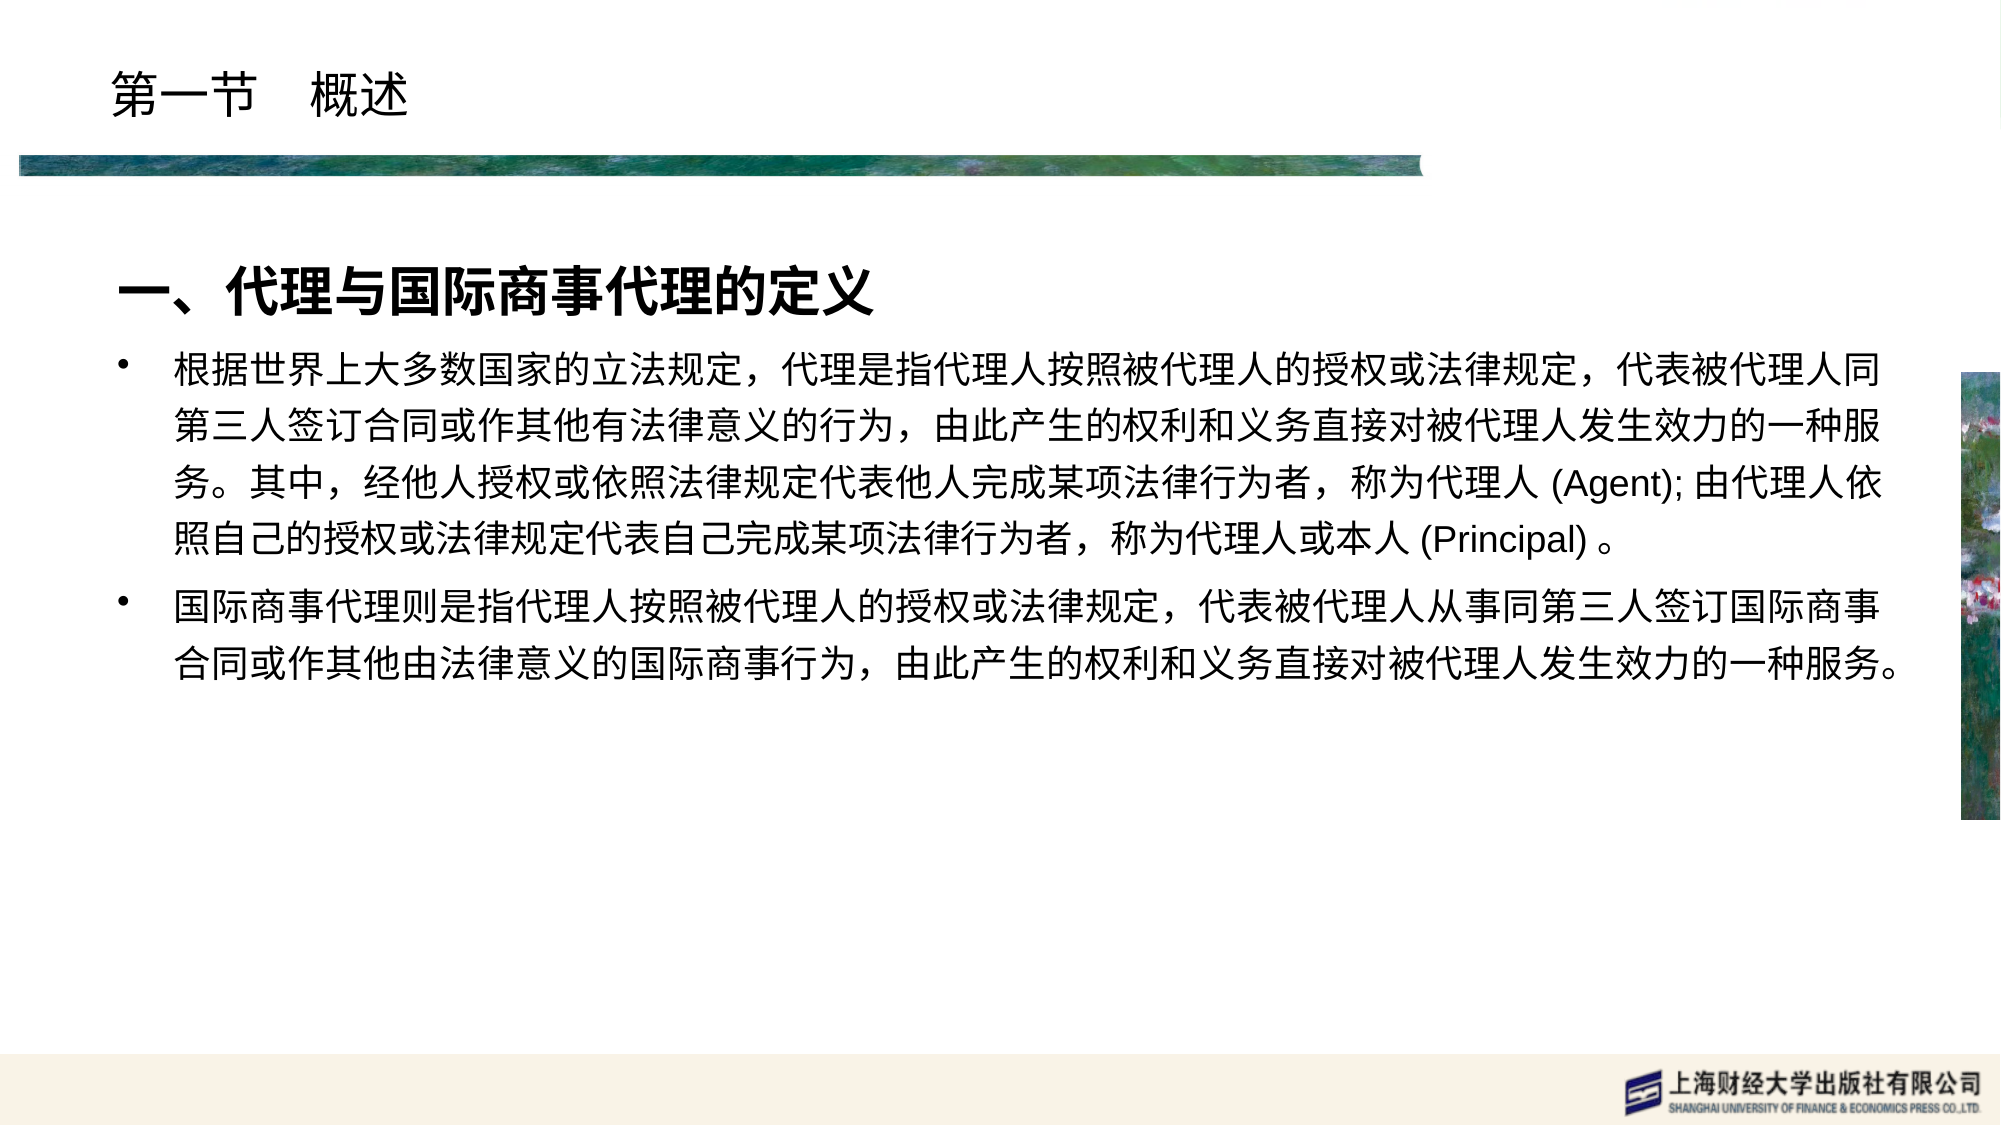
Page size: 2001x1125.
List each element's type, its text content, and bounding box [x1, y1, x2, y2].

picture [0, 0, 2001, 1125]
title 第一节 概述 [94, 42, 1451, 146]
list 一、代理与国际商事代理的定义 根据世界上大多数国家的立法规定，代理是指代理人按照被代理人的授权或法律规定，代表被代理人同第三人签订合同或作其他有法律意义的行为，由此产生的权利和义务直接对被代理人发生效力的一种服务。其中，经他人授权或依照法律规定代表他人完成某项法律行为者，称为代理人(Agent);由代理人依照自己的授权或法律规定代表自己完成某项法律行为者，称为代理人或本人(Principal)。 国际商事代理则是指代理人按照被代理人的授权或法律规定，代表被代理人从事同第三人签订国际商事合同或作其他由法律意义的国际商事行为，由此产生的权利和义务直接对被代理人发生效力的一种服务。 [102, 233, 1898, 1032]
